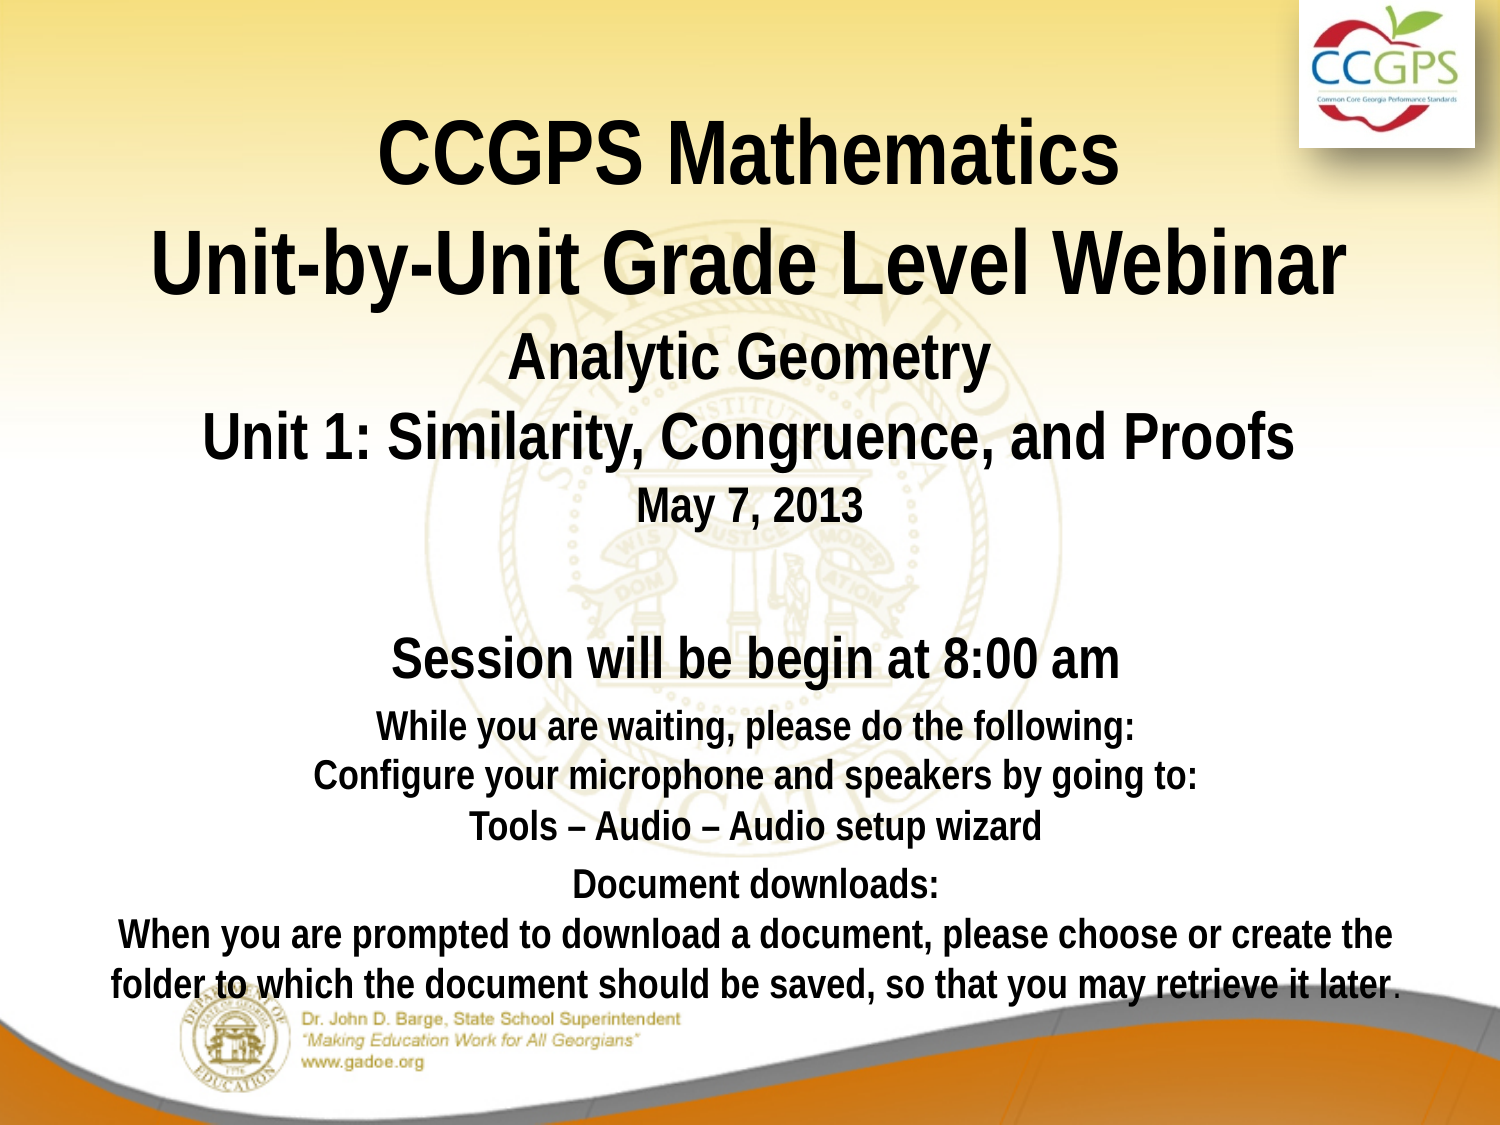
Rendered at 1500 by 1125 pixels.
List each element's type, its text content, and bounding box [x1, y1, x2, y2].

picture [0, 0, 1500, 1125]
title CCGPS Mathematics Unit-by-Unit Grade Level Webinar Analytic Geometry Unit 1: Similarity, Congruence, and Proofs May 7, 2013 [24, 24, 1476, 601]
subtitle Session will be begin at 8:00 am While you are waiting, please do the following: Configure your microphone and speakers by going to: Tools – Audio – Audio setup wizard Document downloads: When you are prompted to download a document, please choose or create the folder to which the document should be saved, so that you may retrieve it later. [74, 612, 1438, 1038]
